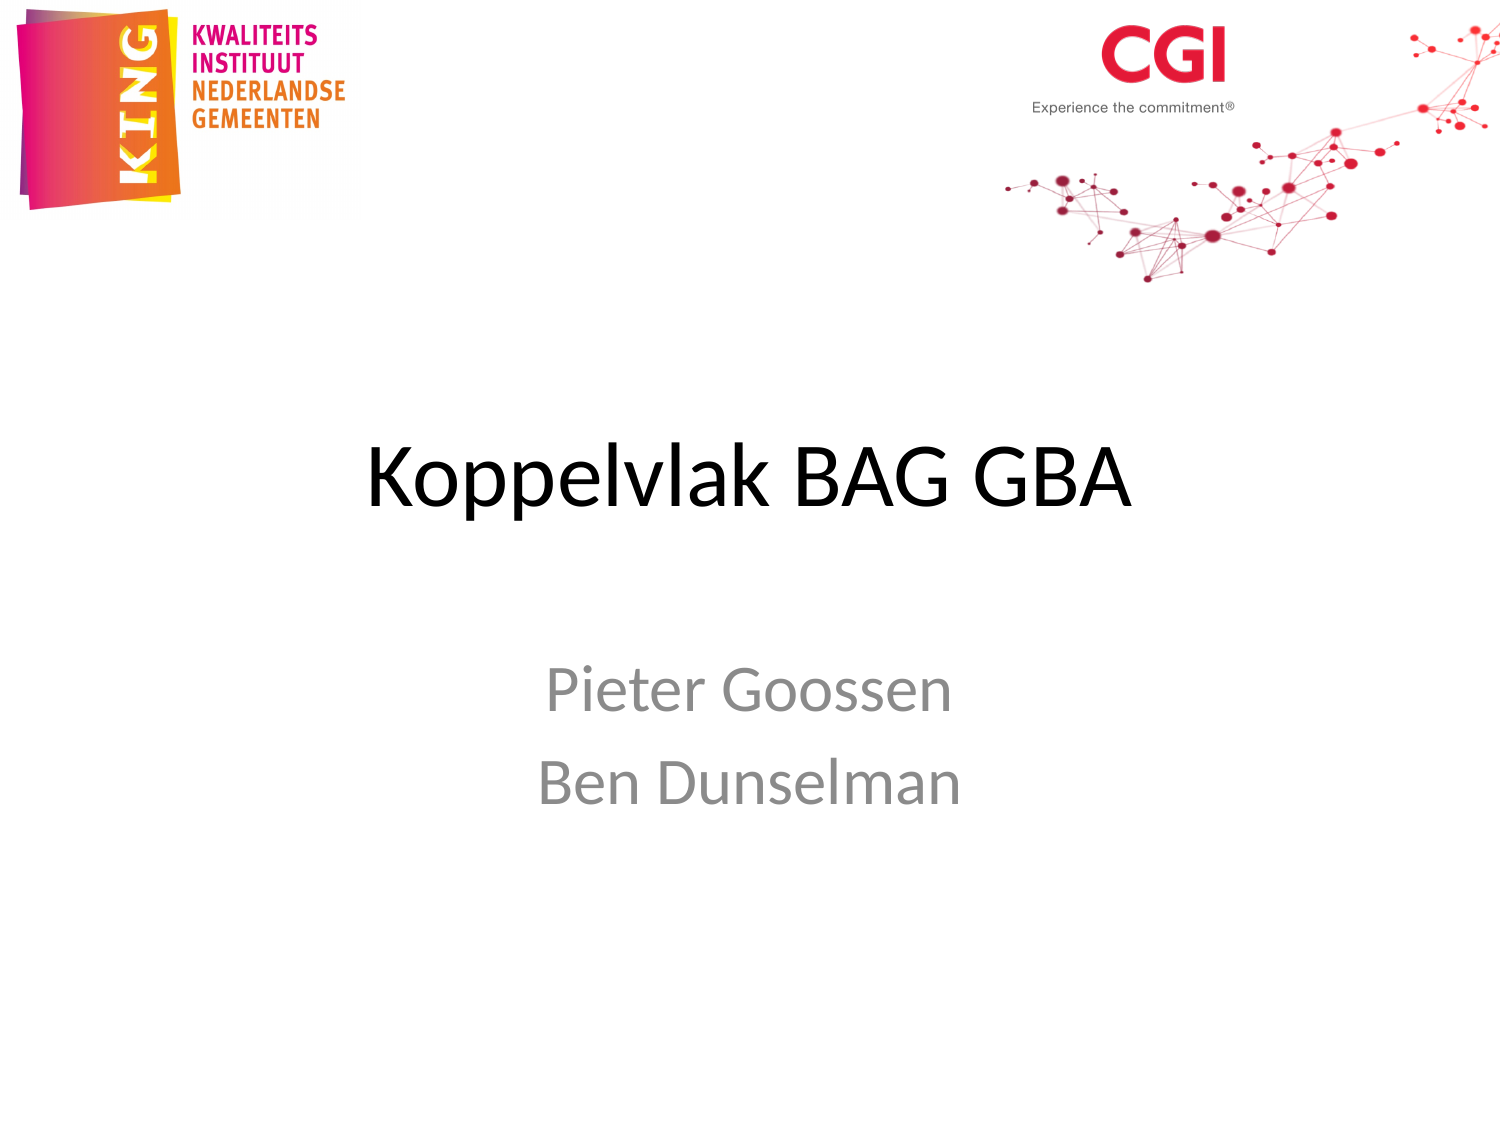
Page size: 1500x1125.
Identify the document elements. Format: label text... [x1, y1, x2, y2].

title Koppelvlak BAG GBA [112, 349, 1388, 591]
subtitle Pieter Goossen Ben Dunselman [225, 637, 1275, 925]
picture [985, 0, 1500, 302]
picture [0, 0, 361, 221]
